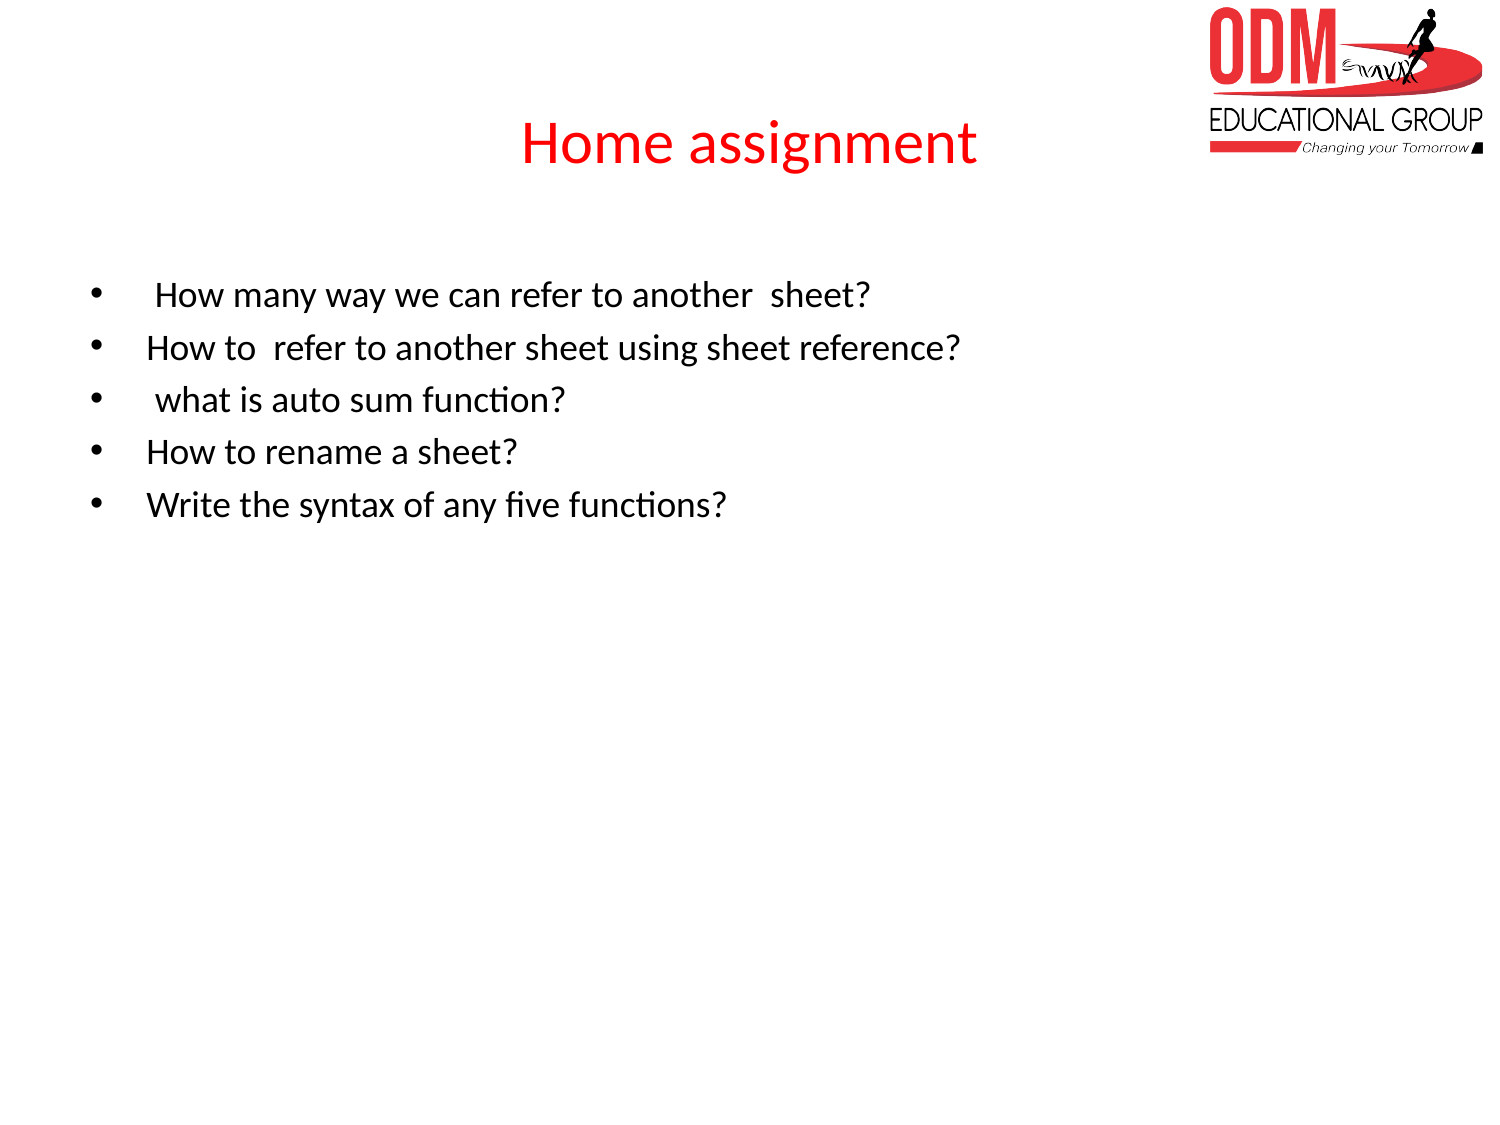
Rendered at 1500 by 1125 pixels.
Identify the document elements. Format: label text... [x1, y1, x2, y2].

list How many way we can refer to another sheet? How to refer to another sheet using sheet reference? what is auto sum function? How to rename a sheet? Write the syntax of any five functions? [75, 262, 1425, 1005]
title Home assignment [75, 45, 1425, 233]
picture [1210, 6, 1483, 156]
